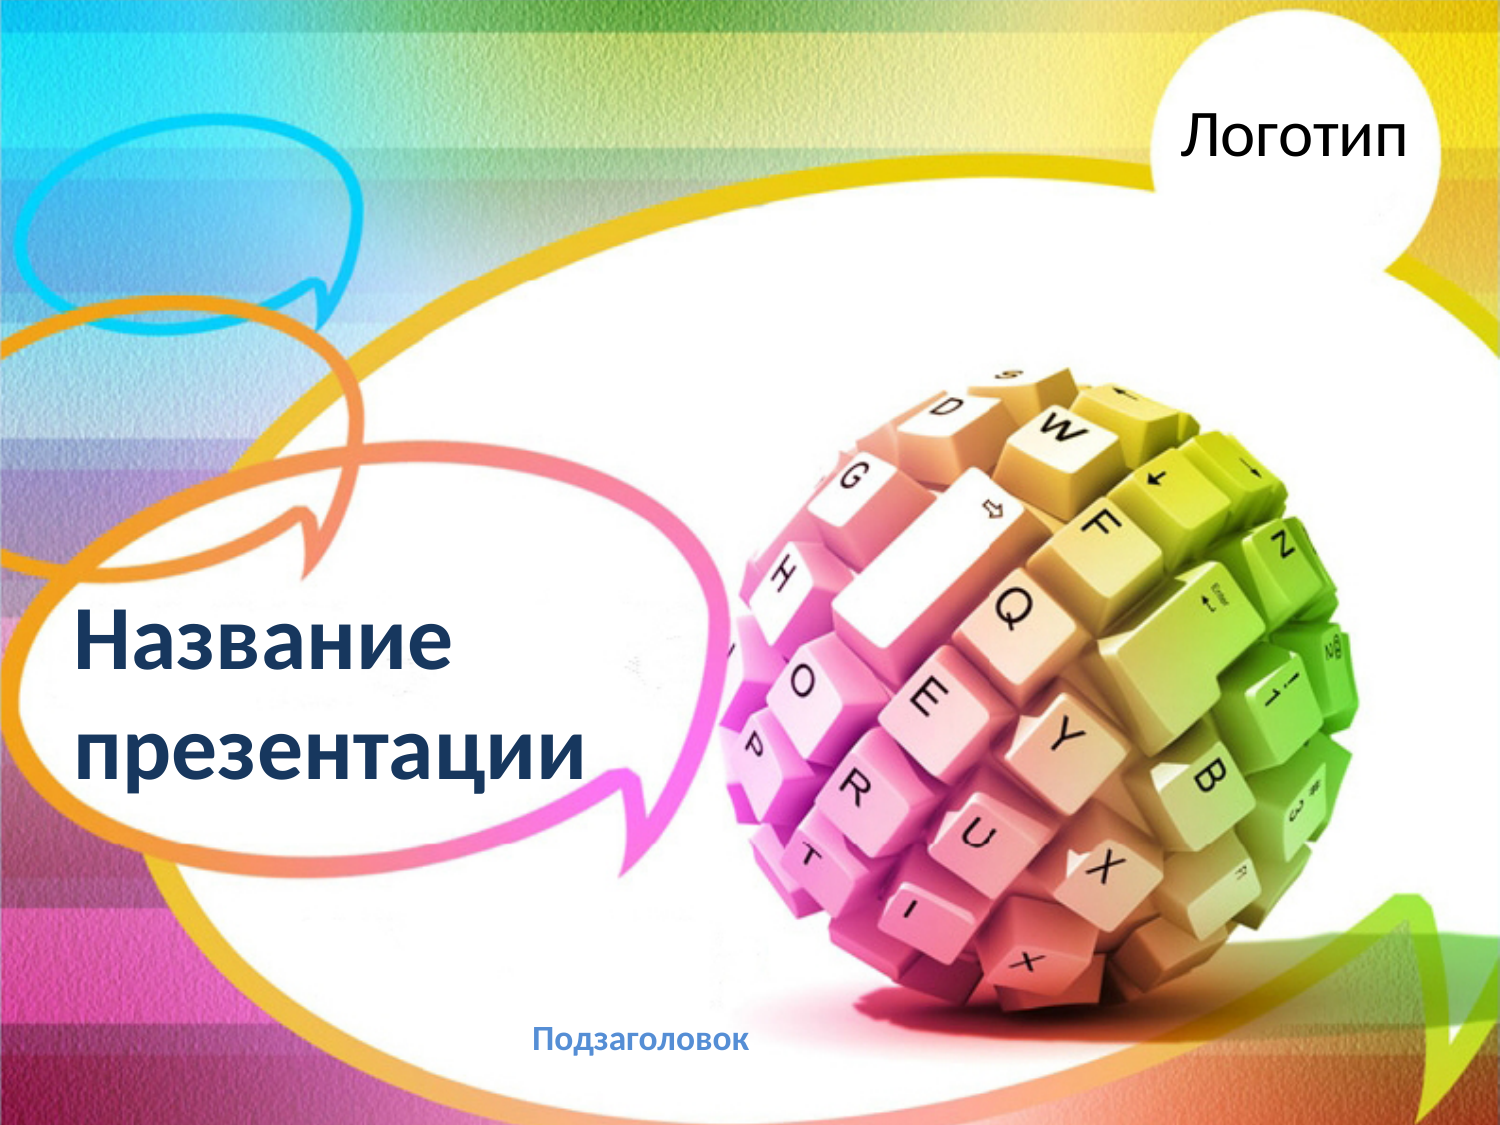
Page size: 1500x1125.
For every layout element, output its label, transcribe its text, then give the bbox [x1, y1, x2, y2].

subtitle Логотип [1160, 82, 1430, 188]
text_box Подзаголовок [492, 1007, 797, 1067]
title Название презентации [58, 567, 654, 809]
picture [0, 0, 1500, 1125]
